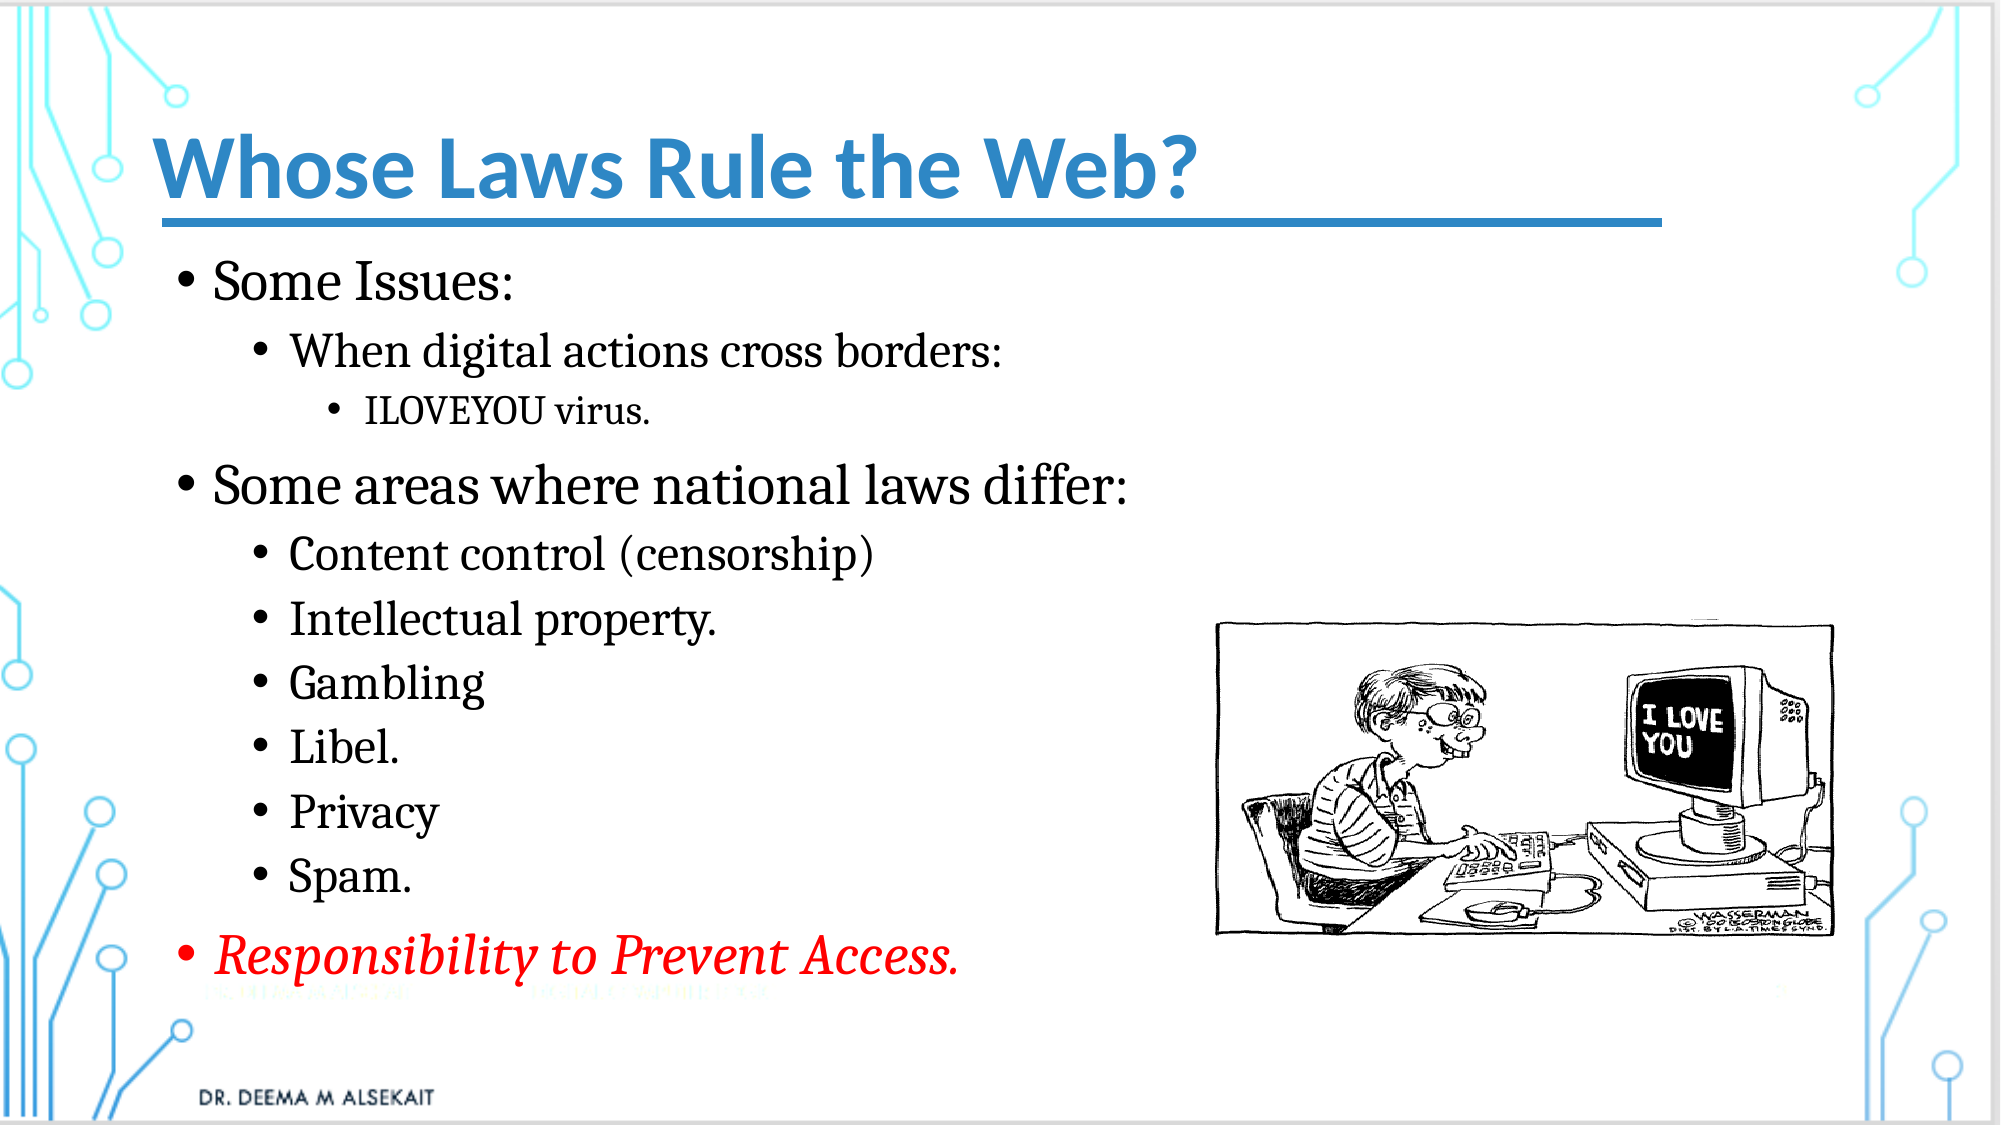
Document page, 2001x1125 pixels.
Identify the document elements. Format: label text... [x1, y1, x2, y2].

list Some Issues: When digital actions cross borders: ILOVEYOU virus. Some areas where national laws differ: Content control (censorship) Intellectual property. Gambling Libel. Privacy Spam. Responsibility to Prevent Access. [161, 243, 1557, 1125]
title Whose Laws Rule the Web? [137, 59, 1863, 278]
picture [0, 0, 2001, 1125]
